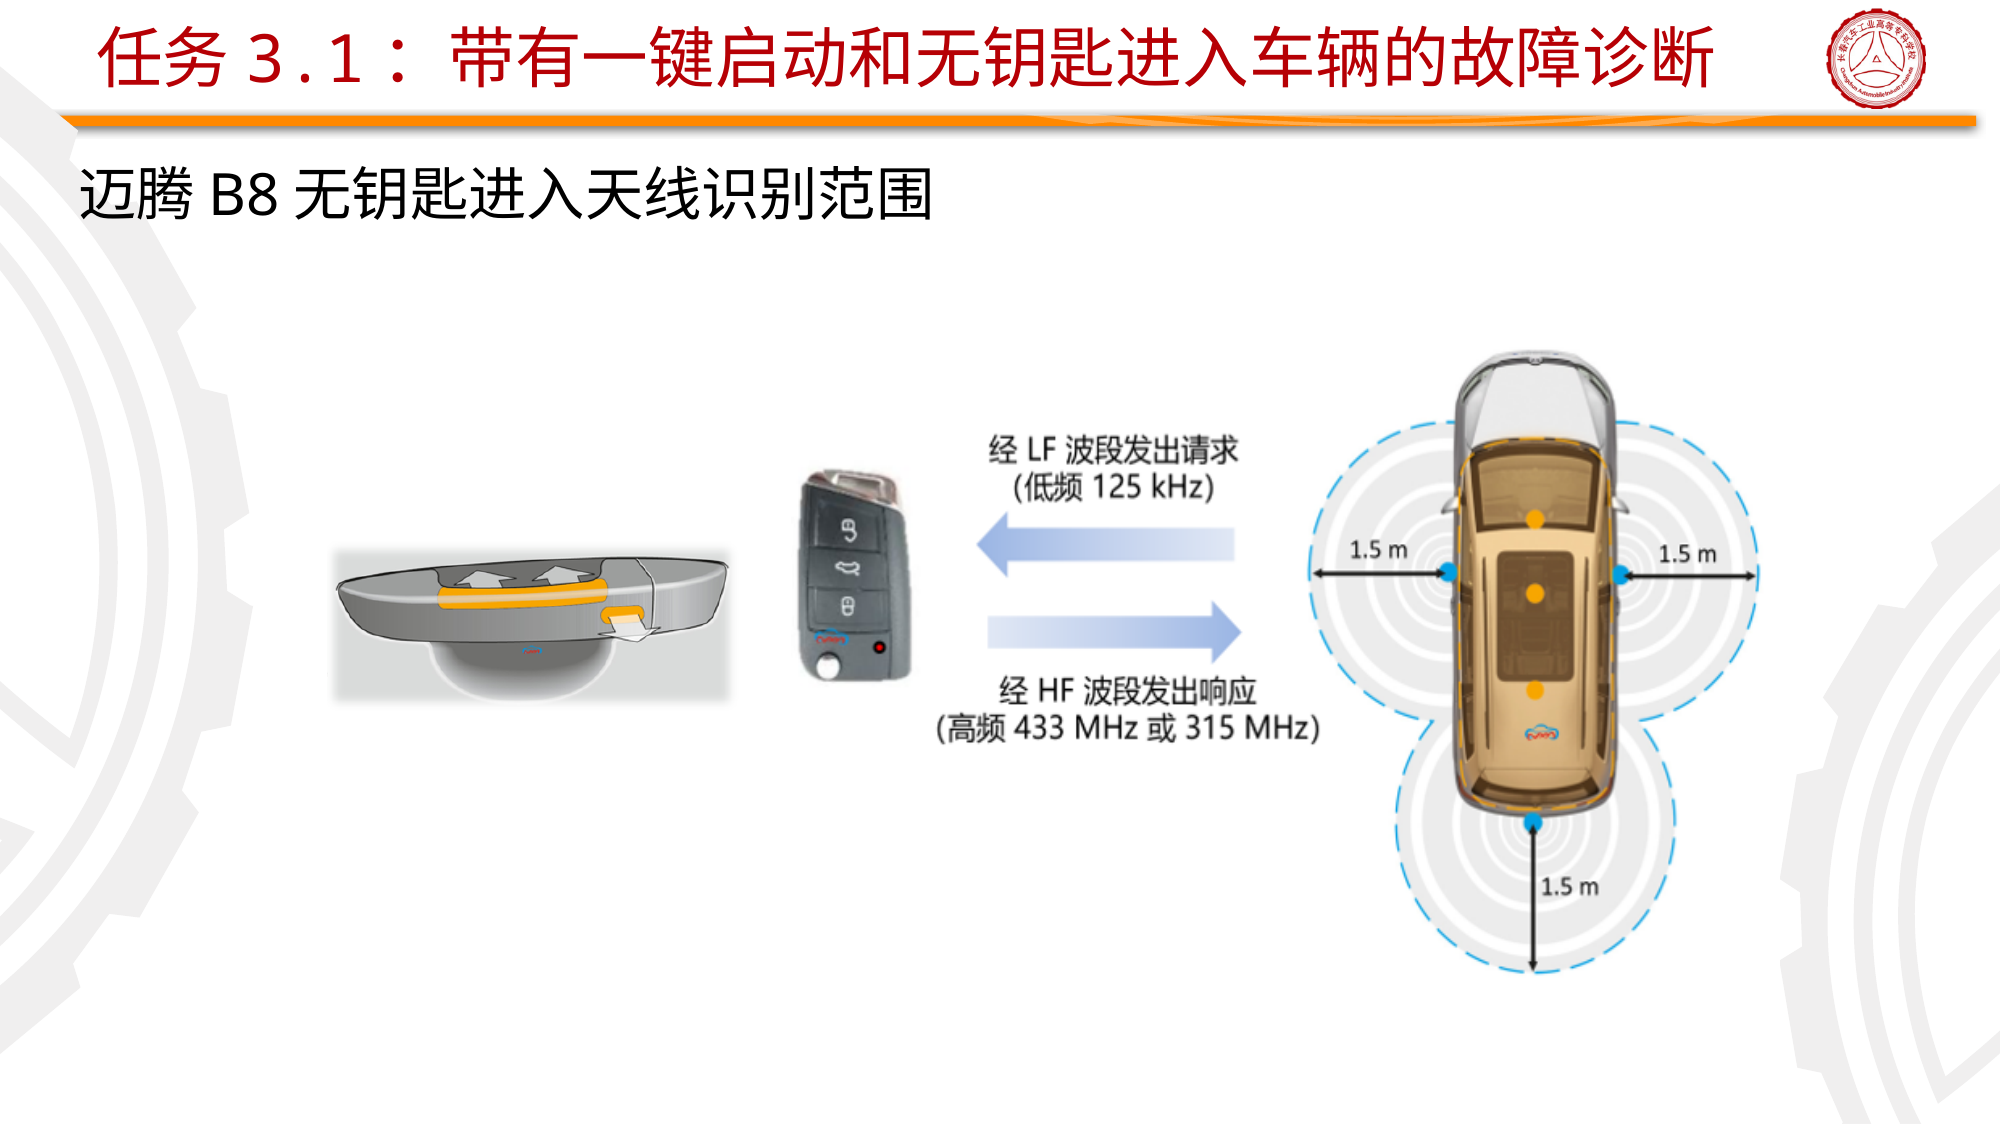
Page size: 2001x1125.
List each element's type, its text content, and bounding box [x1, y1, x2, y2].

text_box 任务3.1：带有一键启动和无钥匙进入车辆的故障诊断 [81, 17, 1767, 122]
picture [791, 345, 1780, 993]
picture [1826, 8, 1926, 109]
text_box 迈腾B8无钥匙进入天线识别范围 [63, 158, 1215, 271]
picture [327, 530, 742, 718]
